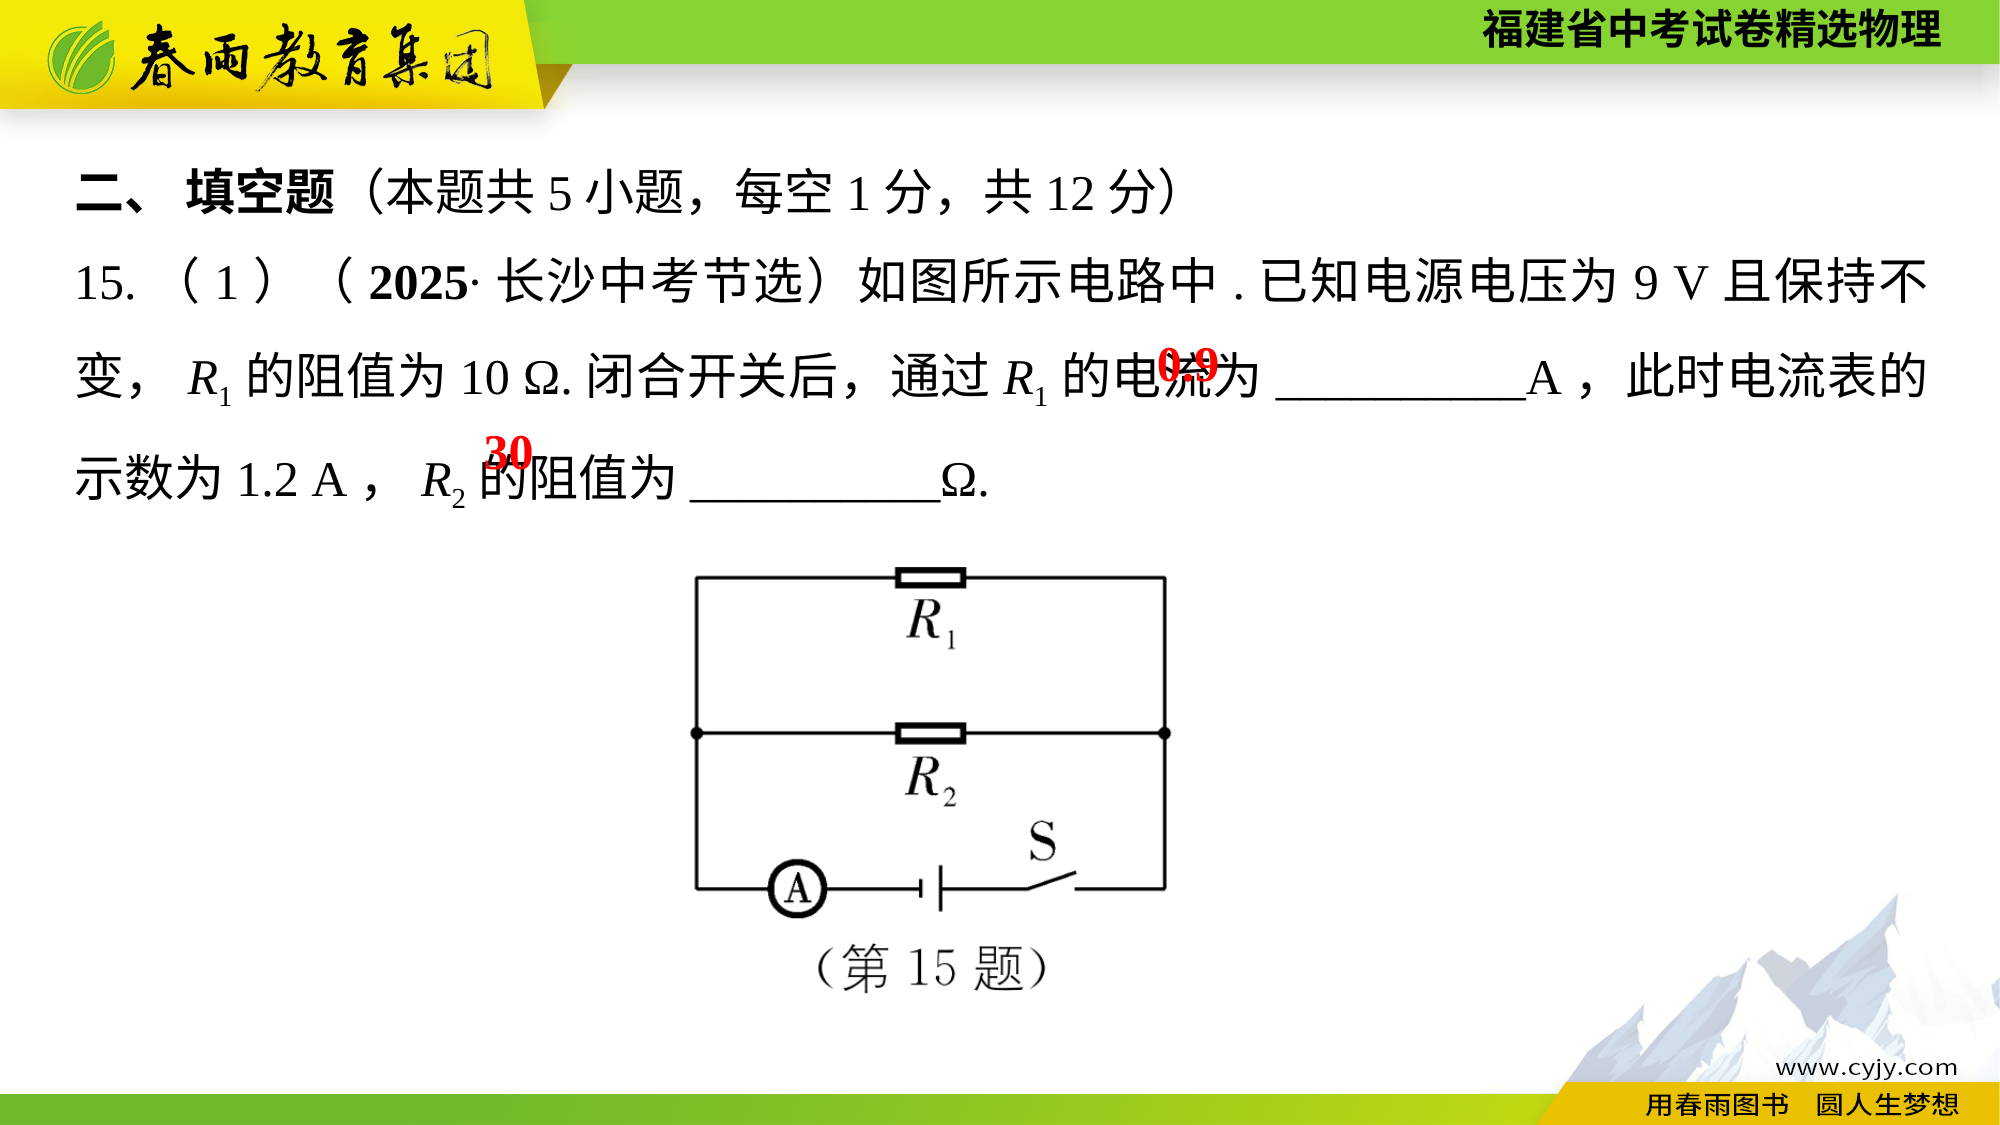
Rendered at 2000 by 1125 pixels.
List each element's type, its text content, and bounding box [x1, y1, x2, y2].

list 二、 填空题（本题共5小题，每空1分，共12分） 15.（1）（2025∙长沙中考节选）如图所示电路中.已知电源电压为9 V且保持不变，R1的阻值为10 Ω.闭合开关后，通过R1的电流为__________A，此时电流表的示数为1.2 A，R2的阻值为__________Ω. [59, 122, 1944, 502]
text_box 0.9 [1142, 324, 1235, 399]
picture [0, 0, 2000, 1125]
text_box 30 [468, 412, 549, 487]
